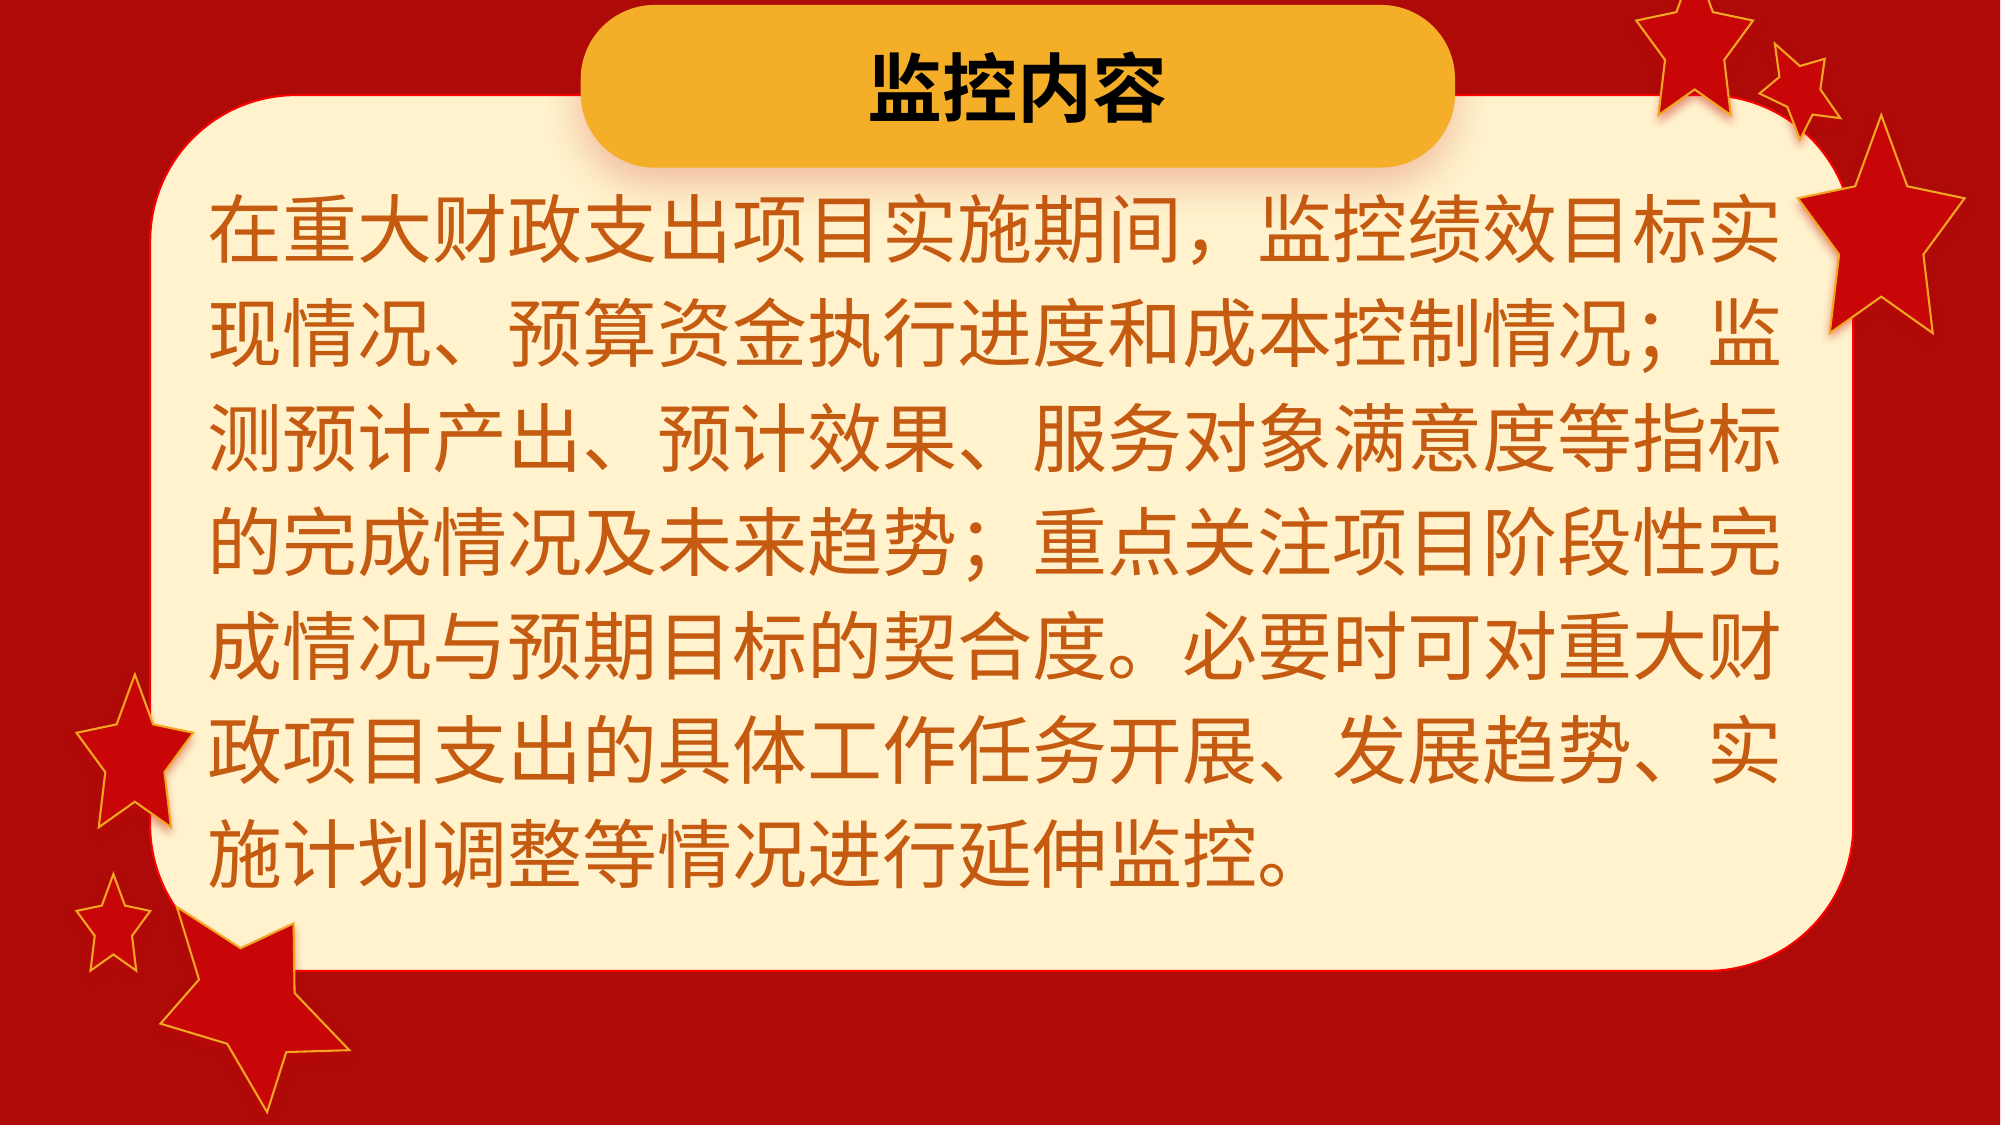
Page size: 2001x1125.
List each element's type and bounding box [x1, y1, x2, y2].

text_box [76, 0, 1965, 1104]
picture [0, 0, 2001, 1125]
